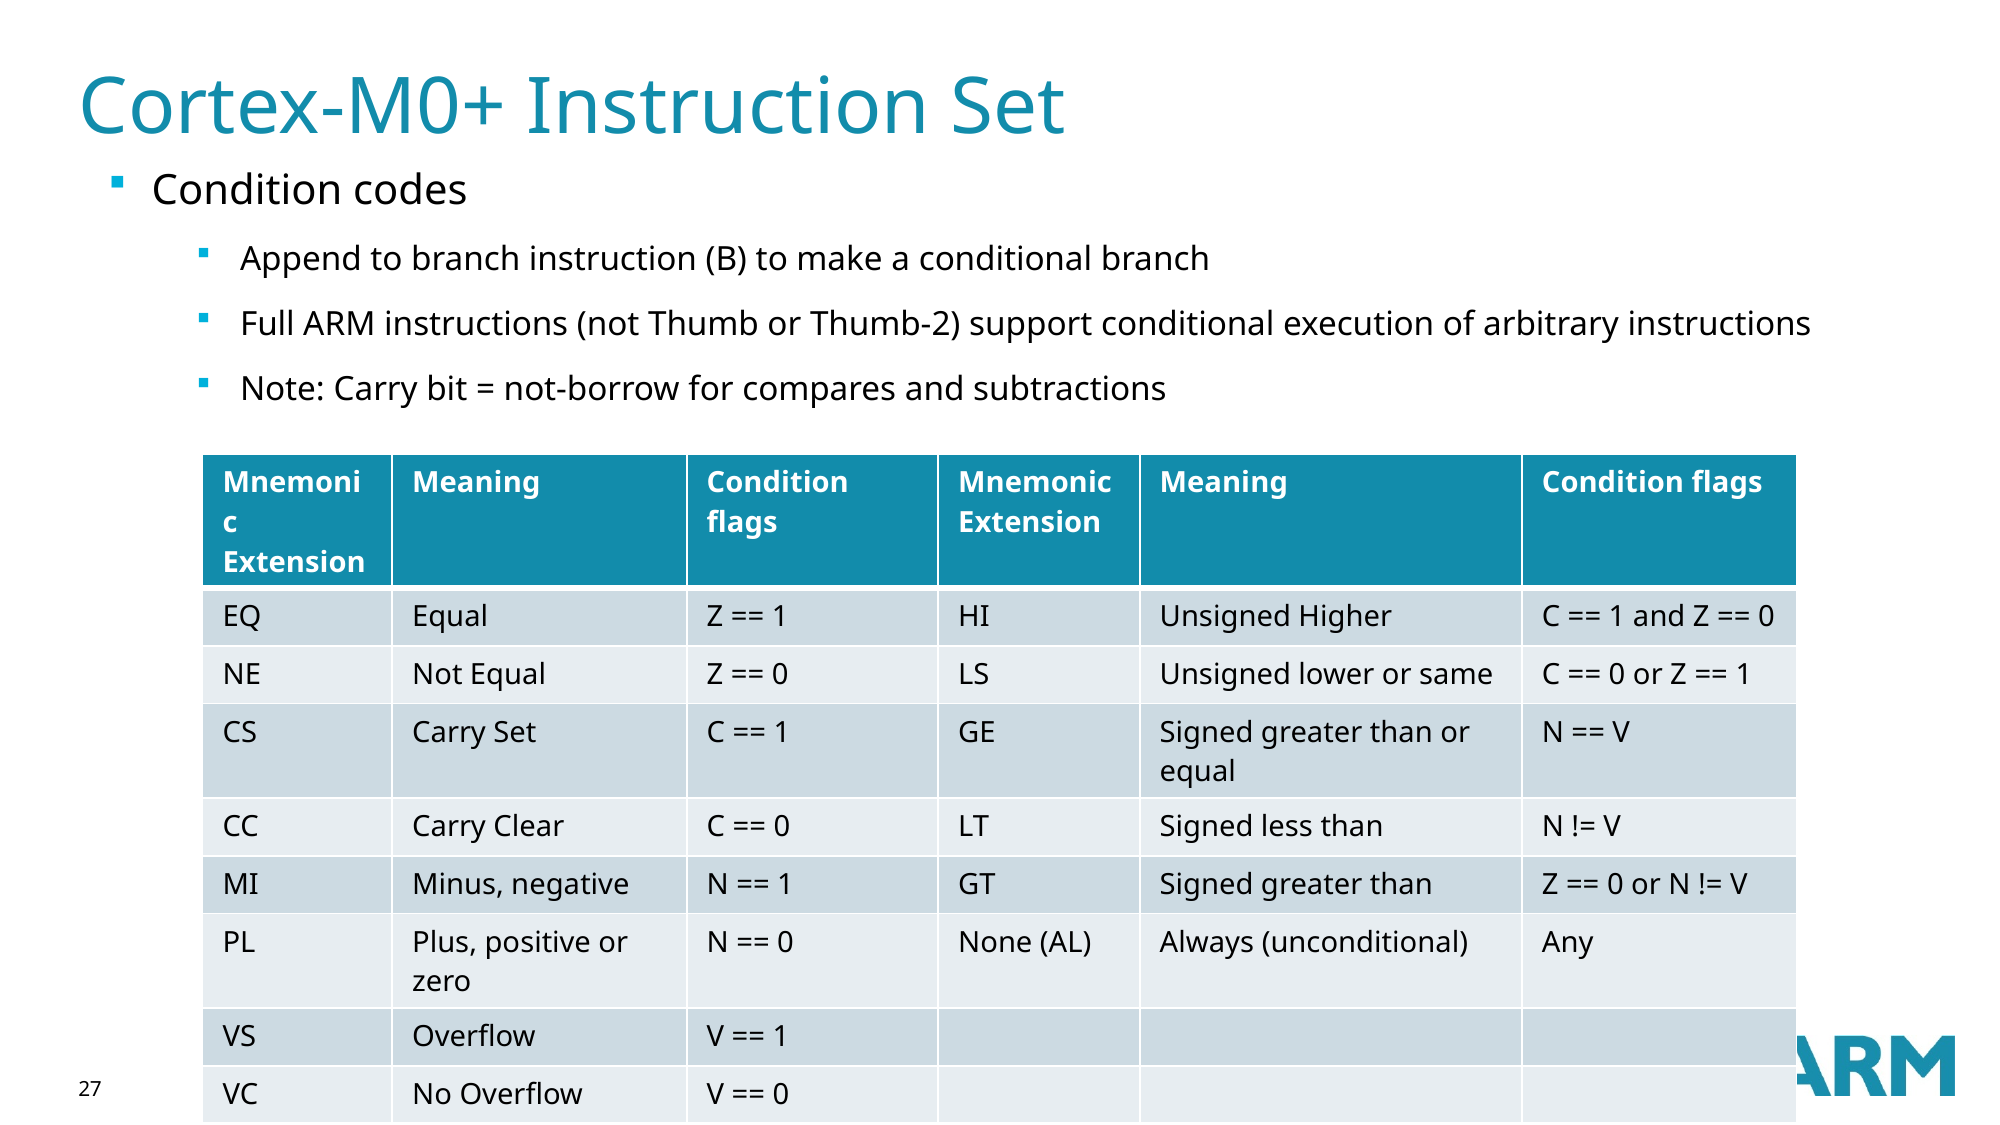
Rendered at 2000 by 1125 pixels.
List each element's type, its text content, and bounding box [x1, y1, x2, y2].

table_header Meaning [393, 455, 686, 585]
table_cell Z == 0 or N != V [1523, 857, 1796, 913]
table_cell Unsigned Higher [1141, 591, 1521, 645]
table_cell GT [939, 857, 1139, 913]
table_cell CS [203, 704, 391, 797]
table_cell V == 1 [688, 1009, 937, 1065]
table_cell [1523, 1067, 1796, 1122]
table_cell Signed greater than or equal [1141, 704, 1521, 797]
table_cell Always (unconditional) [1141, 914, 1521, 1007]
table_cell Minus, negative [393, 857, 686, 913]
table_cell Plus, positive or zero [393, 914, 686, 1007]
table_cell [1523, 1009, 1796, 1065]
table_header Condition flags [1523, 455, 1796, 585]
table_cell Carry Clear [393, 799, 686, 855]
table_cell [939, 1009, 1139, 1065]
picture [1797, 1035, 1955, 1096]
table_cell HI [939, 591, 1139, 645]
table_cell [1141, 1067, 1521, 1122]
table_cell C == 0 [688, 799, 937, 855]
table_header Mnemonic Extension [203, 455, 391, 585]
table_cell LT [939, 799, 1139, 855]
table_cell N != V [1523, 799, 1796, 855]
table_cell Carry Set [393, 704, 686, 797]
table_cell None (AL) [939, 914, 1139, 1007]
table_cell EQ [203, 591, 391, 645]
table_cell NE [203, 647, 391, 703]
table_cell VS [203, 1009, 391, 1065]
table_header Mnemonic Extension [939, 455, 1139, 585]
table_cell VC [203, 1067, 391, 1122]
title Cortex-M0+ Instruction Set [78, 55, 1910, 150]
table_cell V == 0 [688, 1067, 937, 1122]
table_cell MI [203, 857, 391, 913]
table_cell Any [1523, 914, 1796, 1007]
table_cell Z == 1 [688, 591, 937, 645]
table_cell N == 1 [688, 857, 937, 913]
table_cell Signed less than [1141, 799, 1521, 855]
table_cell Equal [393, 591, 686, 645]
table_cell Not Equal [393, 647, 686, 703]
table_cell C == 1 and Z == 0 [1523, 591, 1796, 645]
table_cell LS [939, 647, 1139, 703]
table_cell N == 0 [688, 914, 937, 1007]
table_cell Signed greater than [1141, 857, 1521, 913]
table_cell C == 0 or Z == 1 [1523, 647, 1796, 703]
table_cell Overflow [393, 1009, 686, 1065]
table_cell [939, 1067, 1139, 1122]
table_cell Unsigned lower or same [1141, 647, 1521, 703]
table_cell GE [939, 704, 1139, 797]
table_cell No Overflow [393, 1067, 686, 1122]
text_box Condition codes Append to branch instruction (B) to make a conditional branch Full ARM instructions (not Thumb or Thumb-2) support conditional execution of arbitrary instructions Note: Carry bit = not-borrow for compares and subtractions [108, 162, 1875, 423]
table_header Meaning [1141, 455, 1521, 585]
table_cell CC [203, 799, 391, 855]
table_header Condition flags [688, 455, 937, 585]
table_cell N == V [1523, 704, 1796, 797]
table_cell C == 1 [688, 704, 937, 797]
table_cell [1141, 1009, 1521, 1065]
table_cell Z == 0 [688, 647, 937, 703]
table_cell PL [203, 914, 391, 1007]
